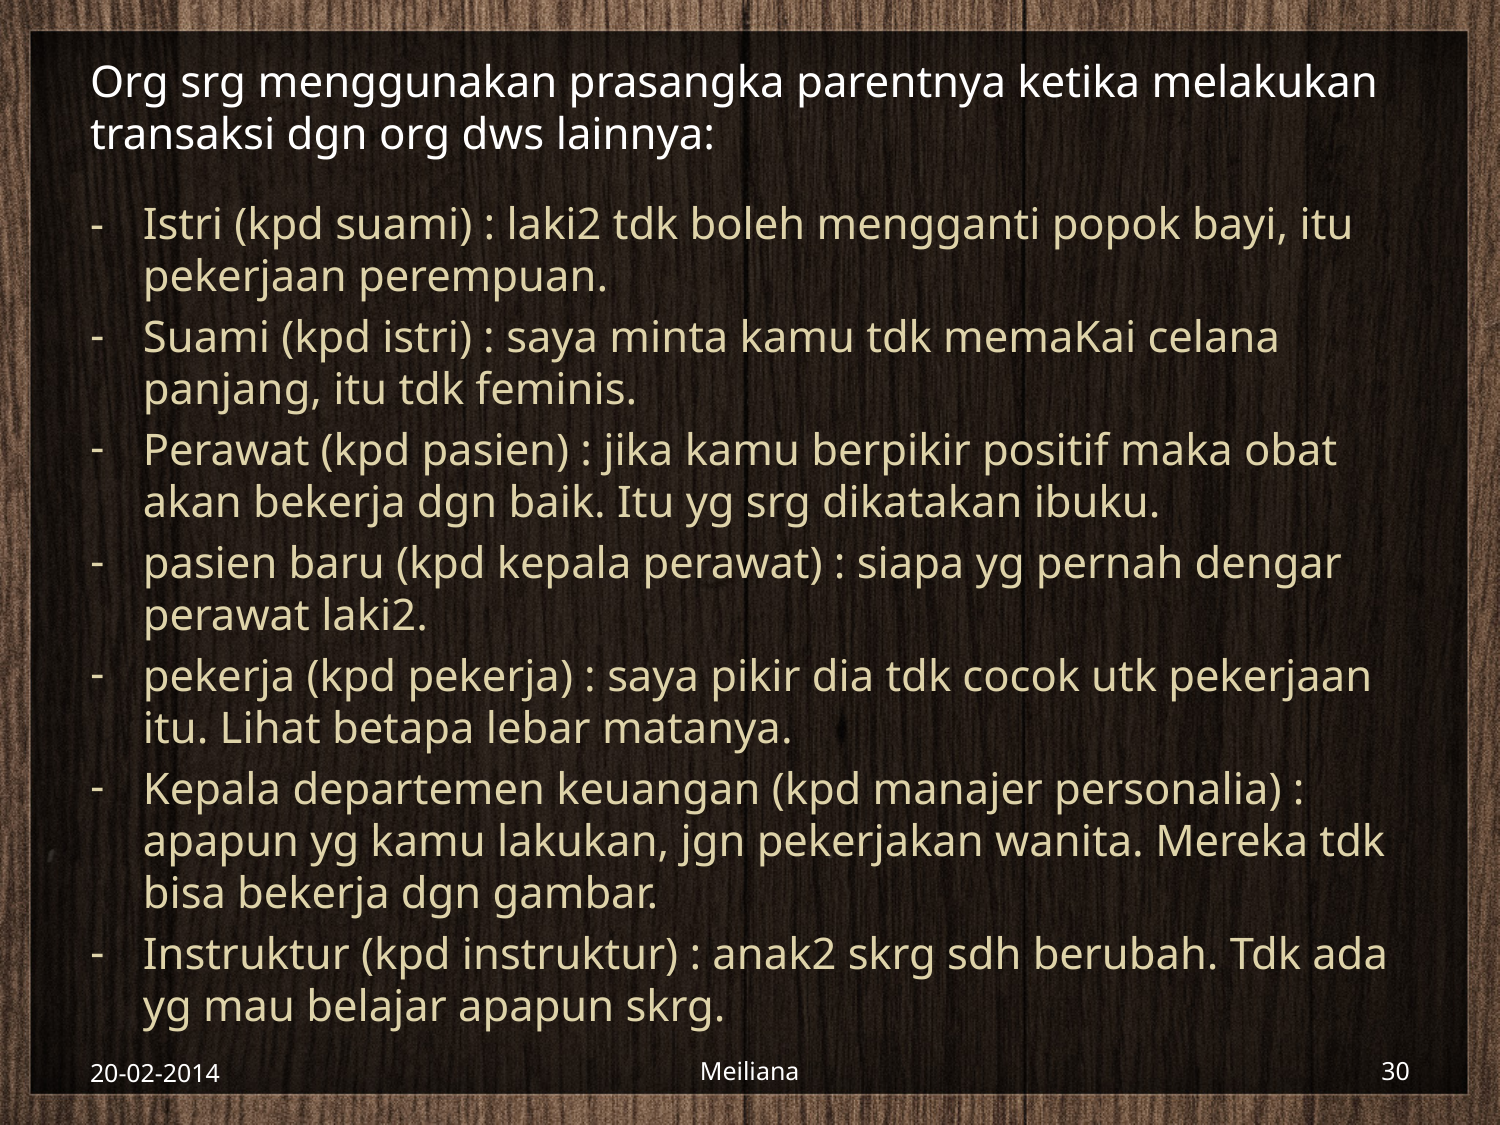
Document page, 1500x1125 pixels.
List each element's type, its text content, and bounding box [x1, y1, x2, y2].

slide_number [75, 1042, 425, 1103]
footer Meiliana [512, 1042, 988, 1103]
slide_number 30 [1074, 1042, 1425, 1103]
title Org srg menggunakan prasangka parentnya ketika melakukan transaksi dgn org dws lainnya: [75, 45, 1425, 188]
list - Istri (kpd suami) : laki2 tdk boleh mengganti popok bayi, itu pekerjaan perempuan. Suami (kpd istri) : saya minta kamu tdk memaKai celana panjang, itu tdk feminis. Perawat (kpd pasien) : jika kamu berpikir positif maka obat akan bekerja dgn baik. Itu yg srg dikatakan ibuku. pasien baru (kpd kepala perawat) : siapa yg pernah dengar perawat laki2. pekerja (kpd pekerja) : saya pikir dia tdk cocok utk pekerjaan itu. Lihat betapa lebar matanya. Kepala departemen keuangan (kpd manajer personalia) : apapun yg kamu lakukan, jgn pekerjakan wanita. Mereka tdk bisa bekerja dgn gambar. Instruktur (kpd instruktur) : anak2 skrg sdh berubah. Tdk ada yg mau belajar apapun skrg. [75, 188, 1425, 1043]
picture [0, 0, 1500, 1125]
